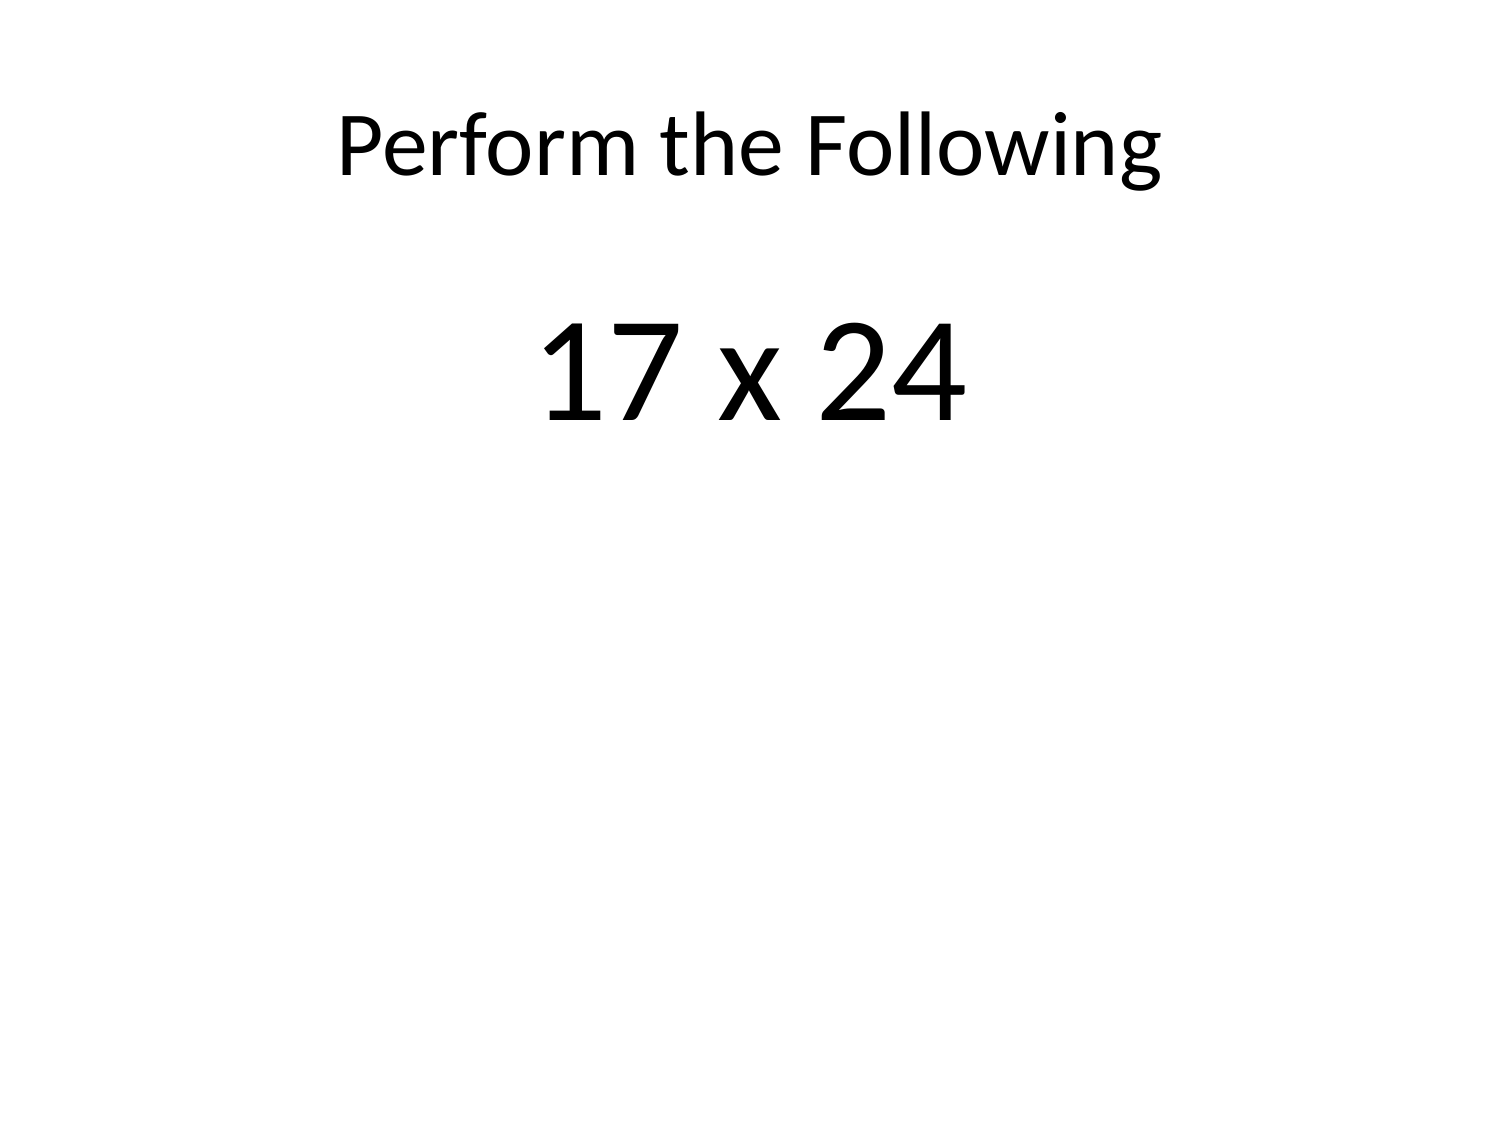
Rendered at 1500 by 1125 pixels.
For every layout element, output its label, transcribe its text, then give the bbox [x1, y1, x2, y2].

title Perform the Following [75, 45, 1425, 233]
list 17 x 24 [75, 262, 1425, 1005]
